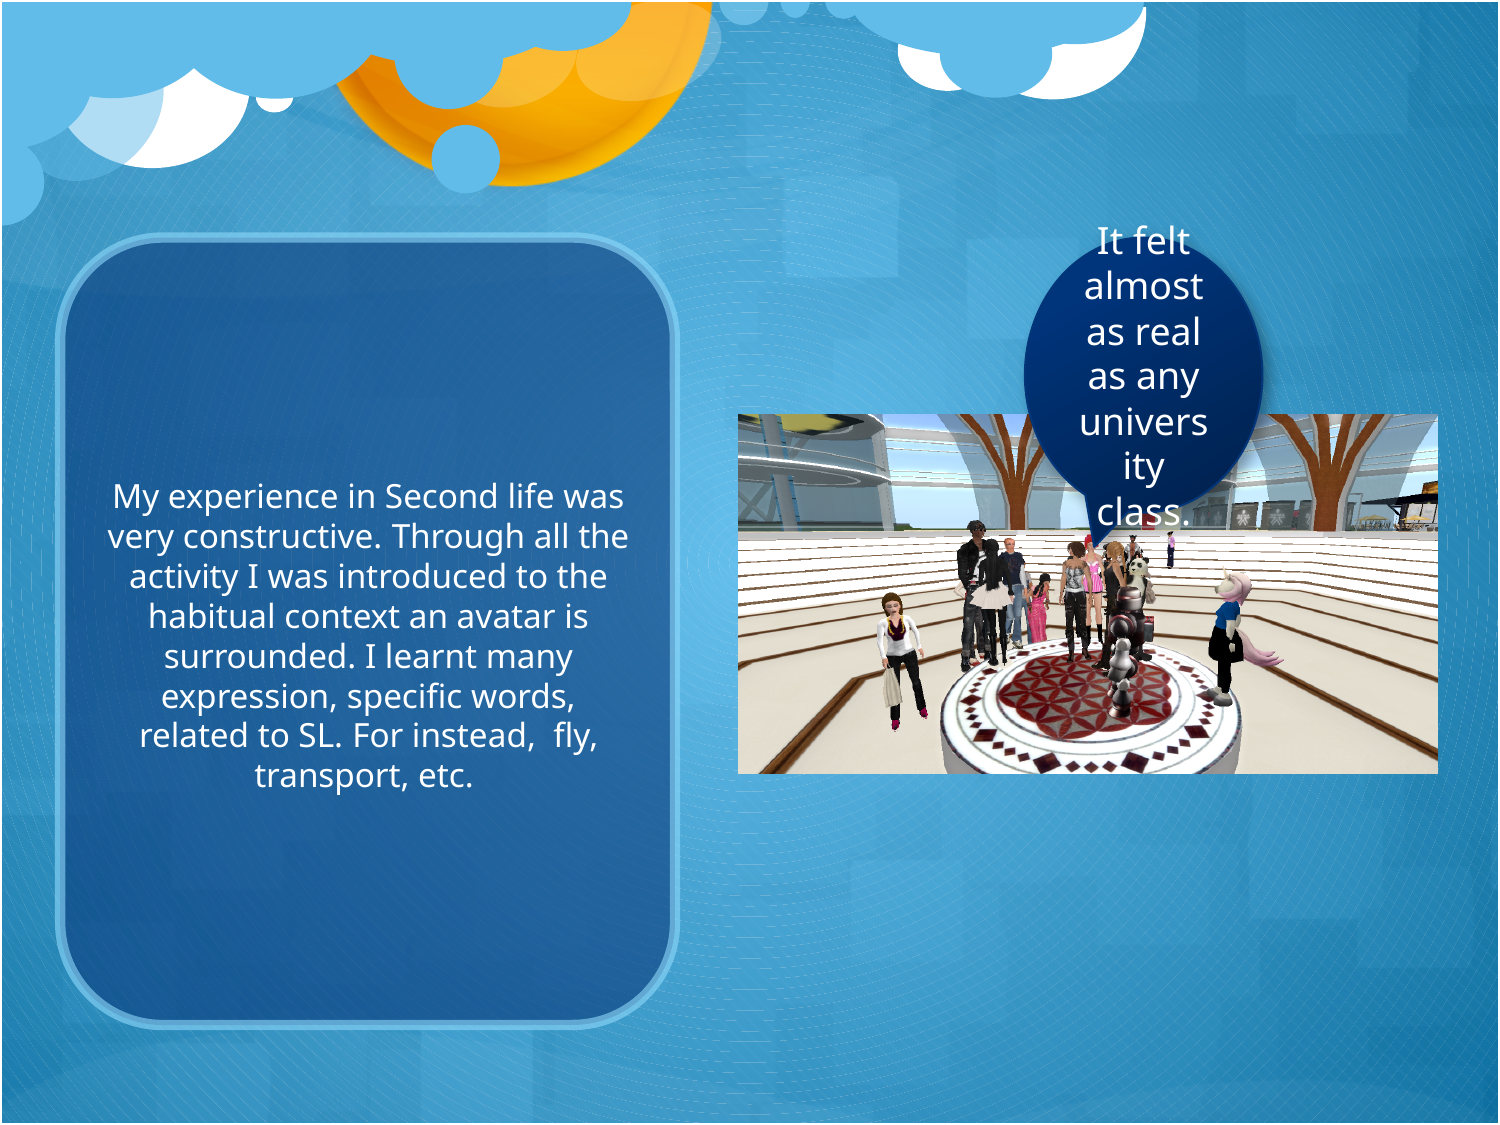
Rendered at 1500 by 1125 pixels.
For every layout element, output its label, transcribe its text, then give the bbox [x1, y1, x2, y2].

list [738, 161, 1438, 1026]
picture [2, 2, 1498, 1123]
list My experience in Second life was very constructive. Through all the activity I was introduced to the habitual context an avatar is surrounded. I learnt many expression, specific words, related to SL. For instead, fly, transport, etc. [87, 467, 650, 988]
